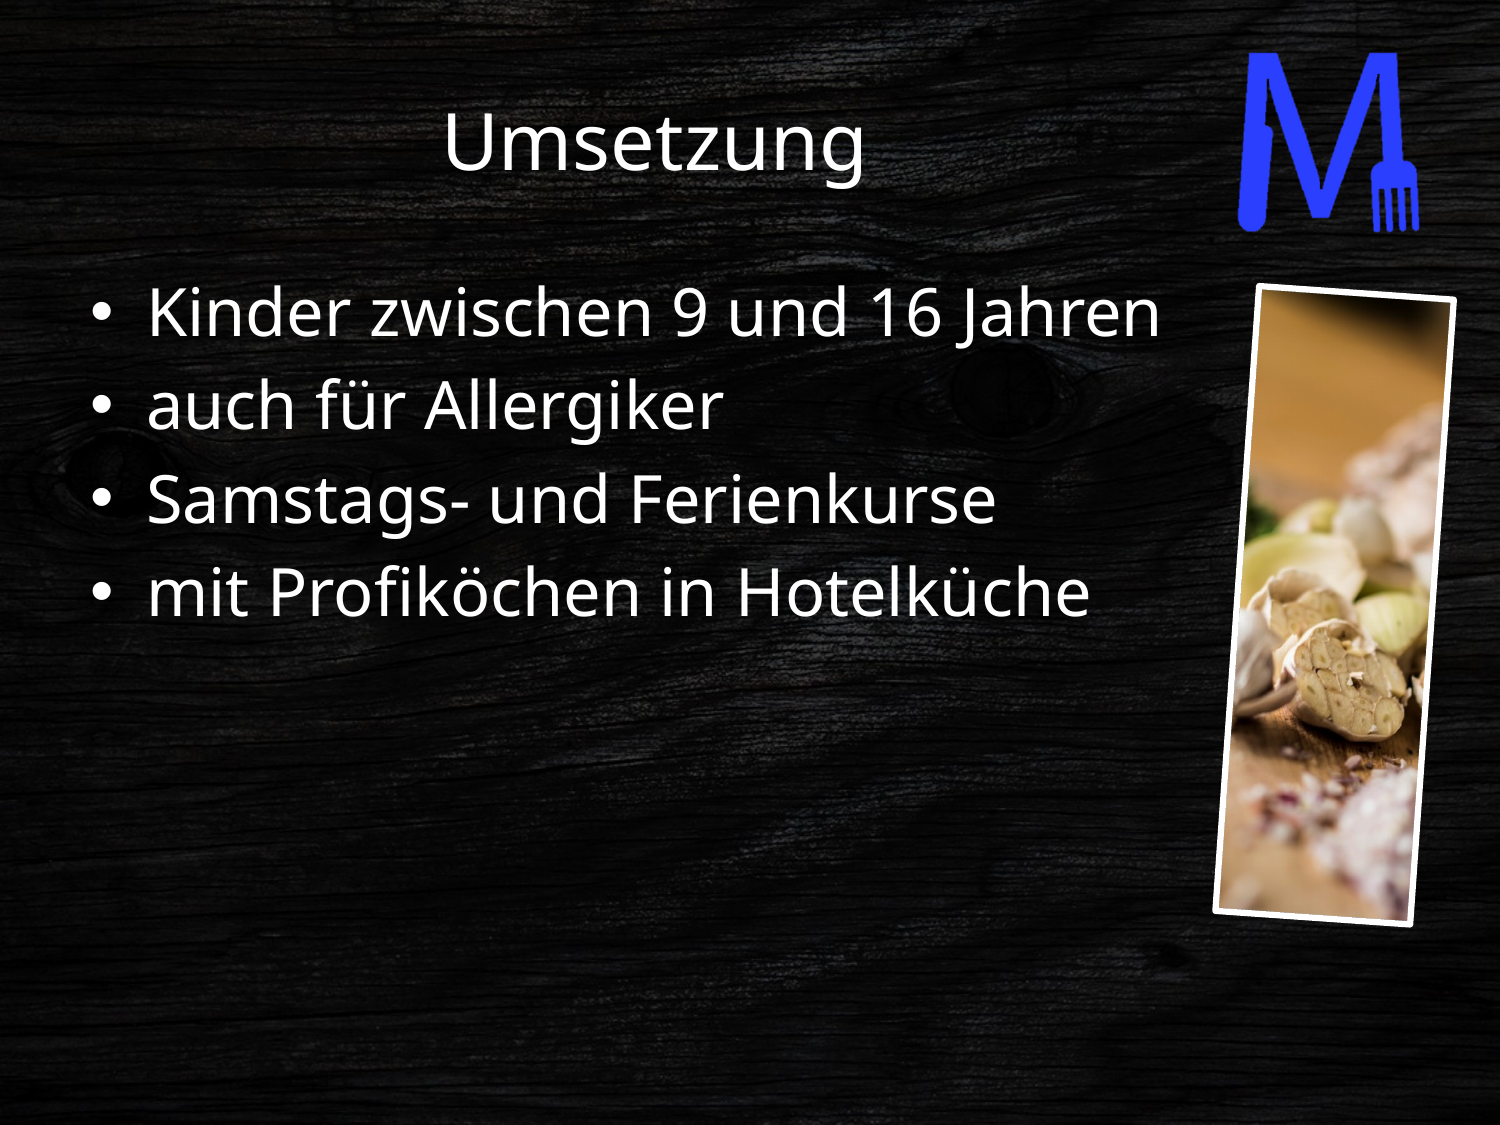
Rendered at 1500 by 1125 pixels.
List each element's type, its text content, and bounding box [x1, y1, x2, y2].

list Kinder zwischen 9 und 16 Jahren auch für Allergiker Samstags- und Ferienkurse mit Profiköchen in Hotelküche [75, 262, 1425, 1005]
picture [0, 0, 1500, 1125]
title Umsetzung [75, 45, 1235, 233]
